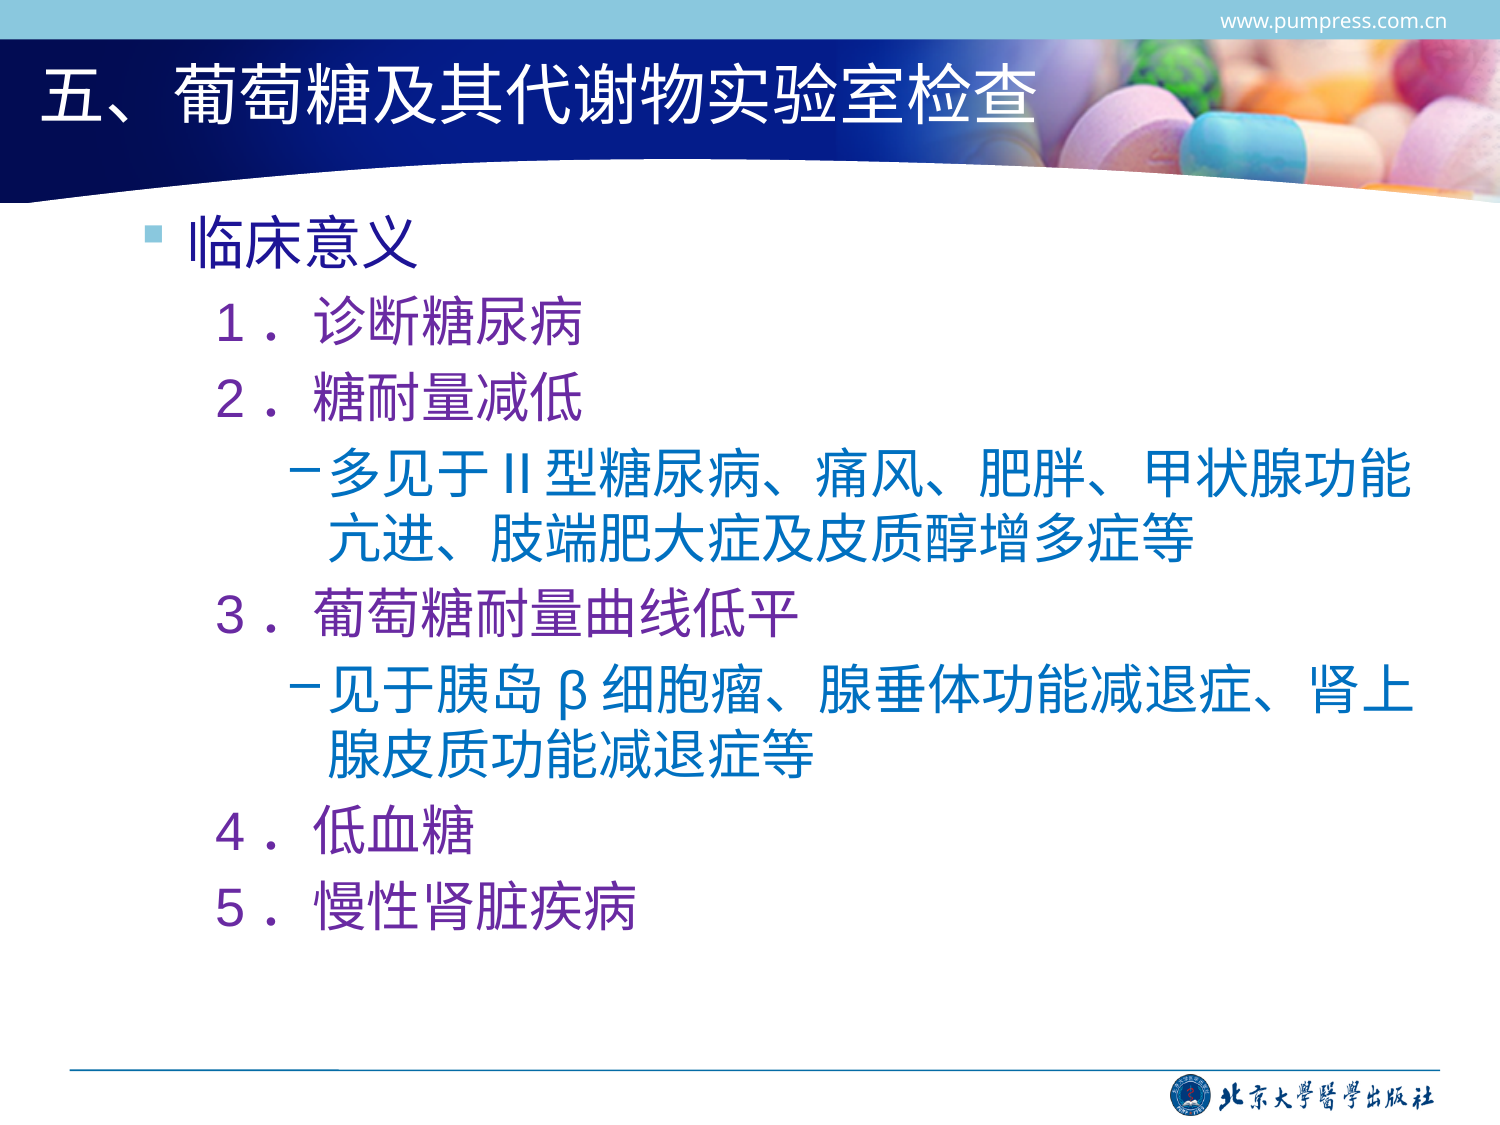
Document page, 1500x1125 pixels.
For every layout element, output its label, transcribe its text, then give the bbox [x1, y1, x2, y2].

picture [1170, 1074, 1436, 1118]
picture [0, 40, 1500, 203]
list 临床意义 1．诊断糖尿病 2．糖耐量减低 多见于Ⅱ型糖尿病、痛风、肥胖、甲状腺功能亢进、肢端肥大症及皮质醇增多症等 3．葡萄糖耐量曲线低平 见于胰岛β细胞瘤、腺垂体功能减退症、肾上腺皮质功能减退症等 4．低血糖 5．慢性肾脏疾病 [49, 198, 1463, 1026]
title 五、葡萄糖及其代谢物实验室检查 [23, 46, 1349, 140]
slide_number www.pumpress.com.cn [1024, 0, 1463, 38]
